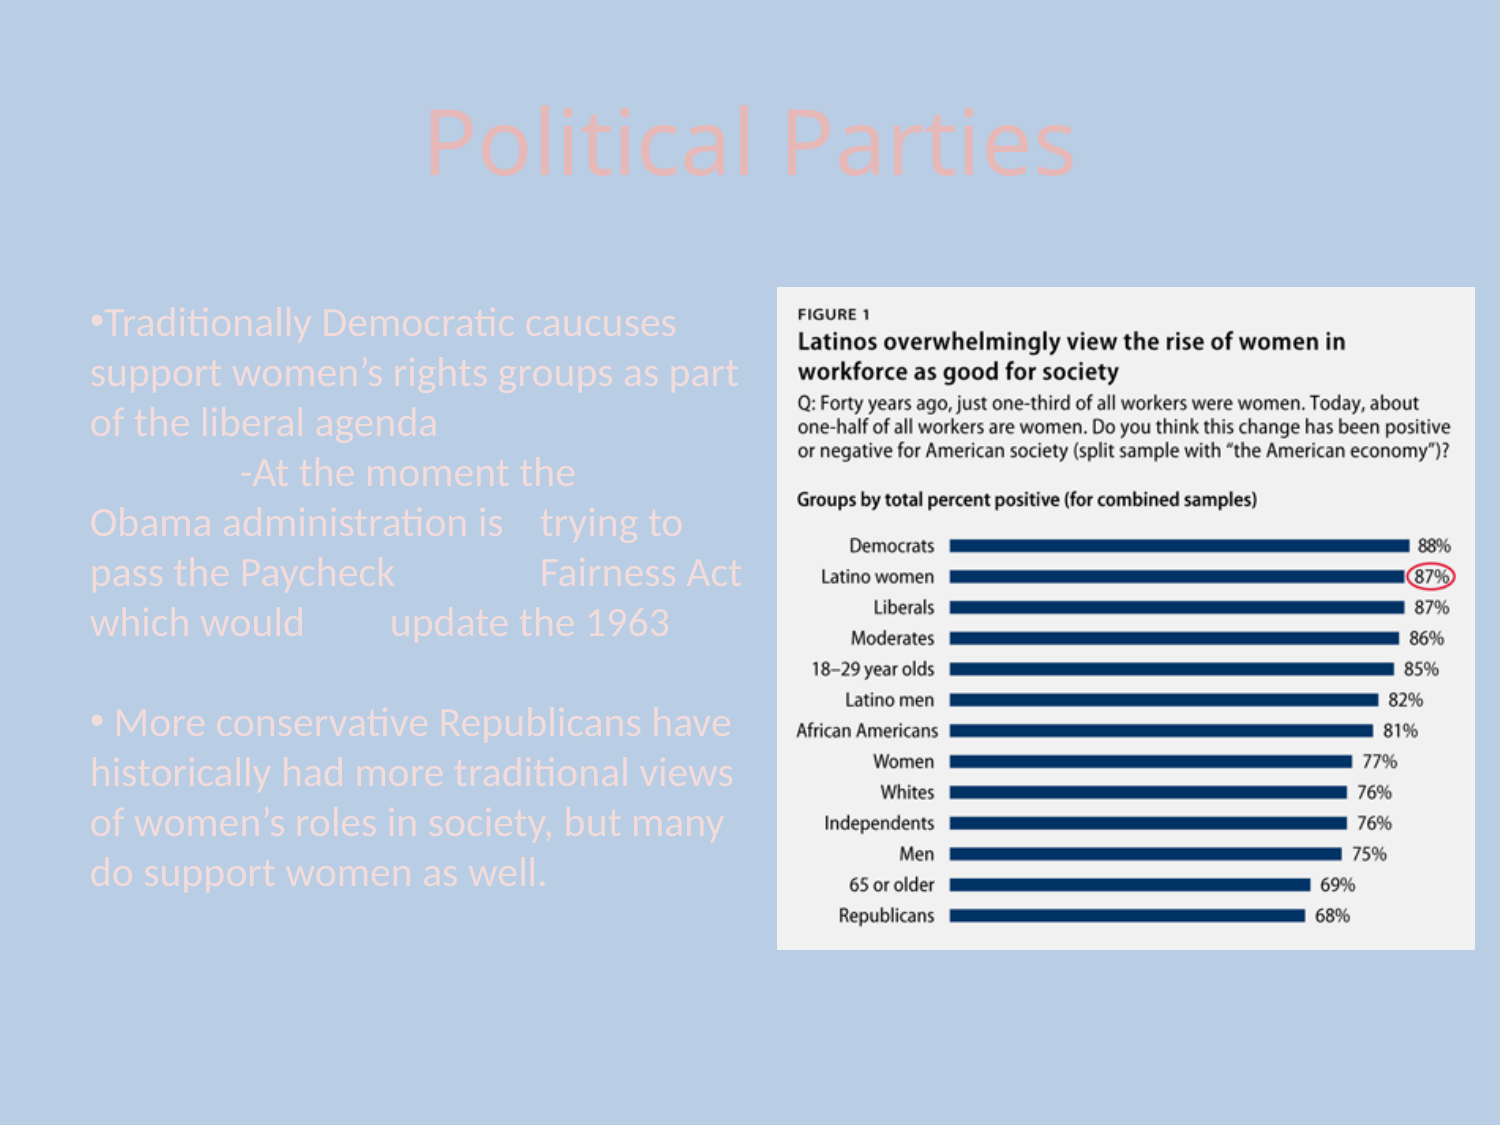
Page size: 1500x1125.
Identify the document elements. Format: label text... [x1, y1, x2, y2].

text_box Traditionally Democratic caucuses support women’s rights groups as part of the liberal agenda -At the moment the Obama administration is trying to pass the Paycheck Fairness Act which would update the 1963 More conservative Republicans have historically had more traditional views of women’s roles in society, but many do support women as well. [74, 287, 763, 903]
picture [777, 287, 1476, 951]
title Political Parties [75, 45, 1425, 233]
